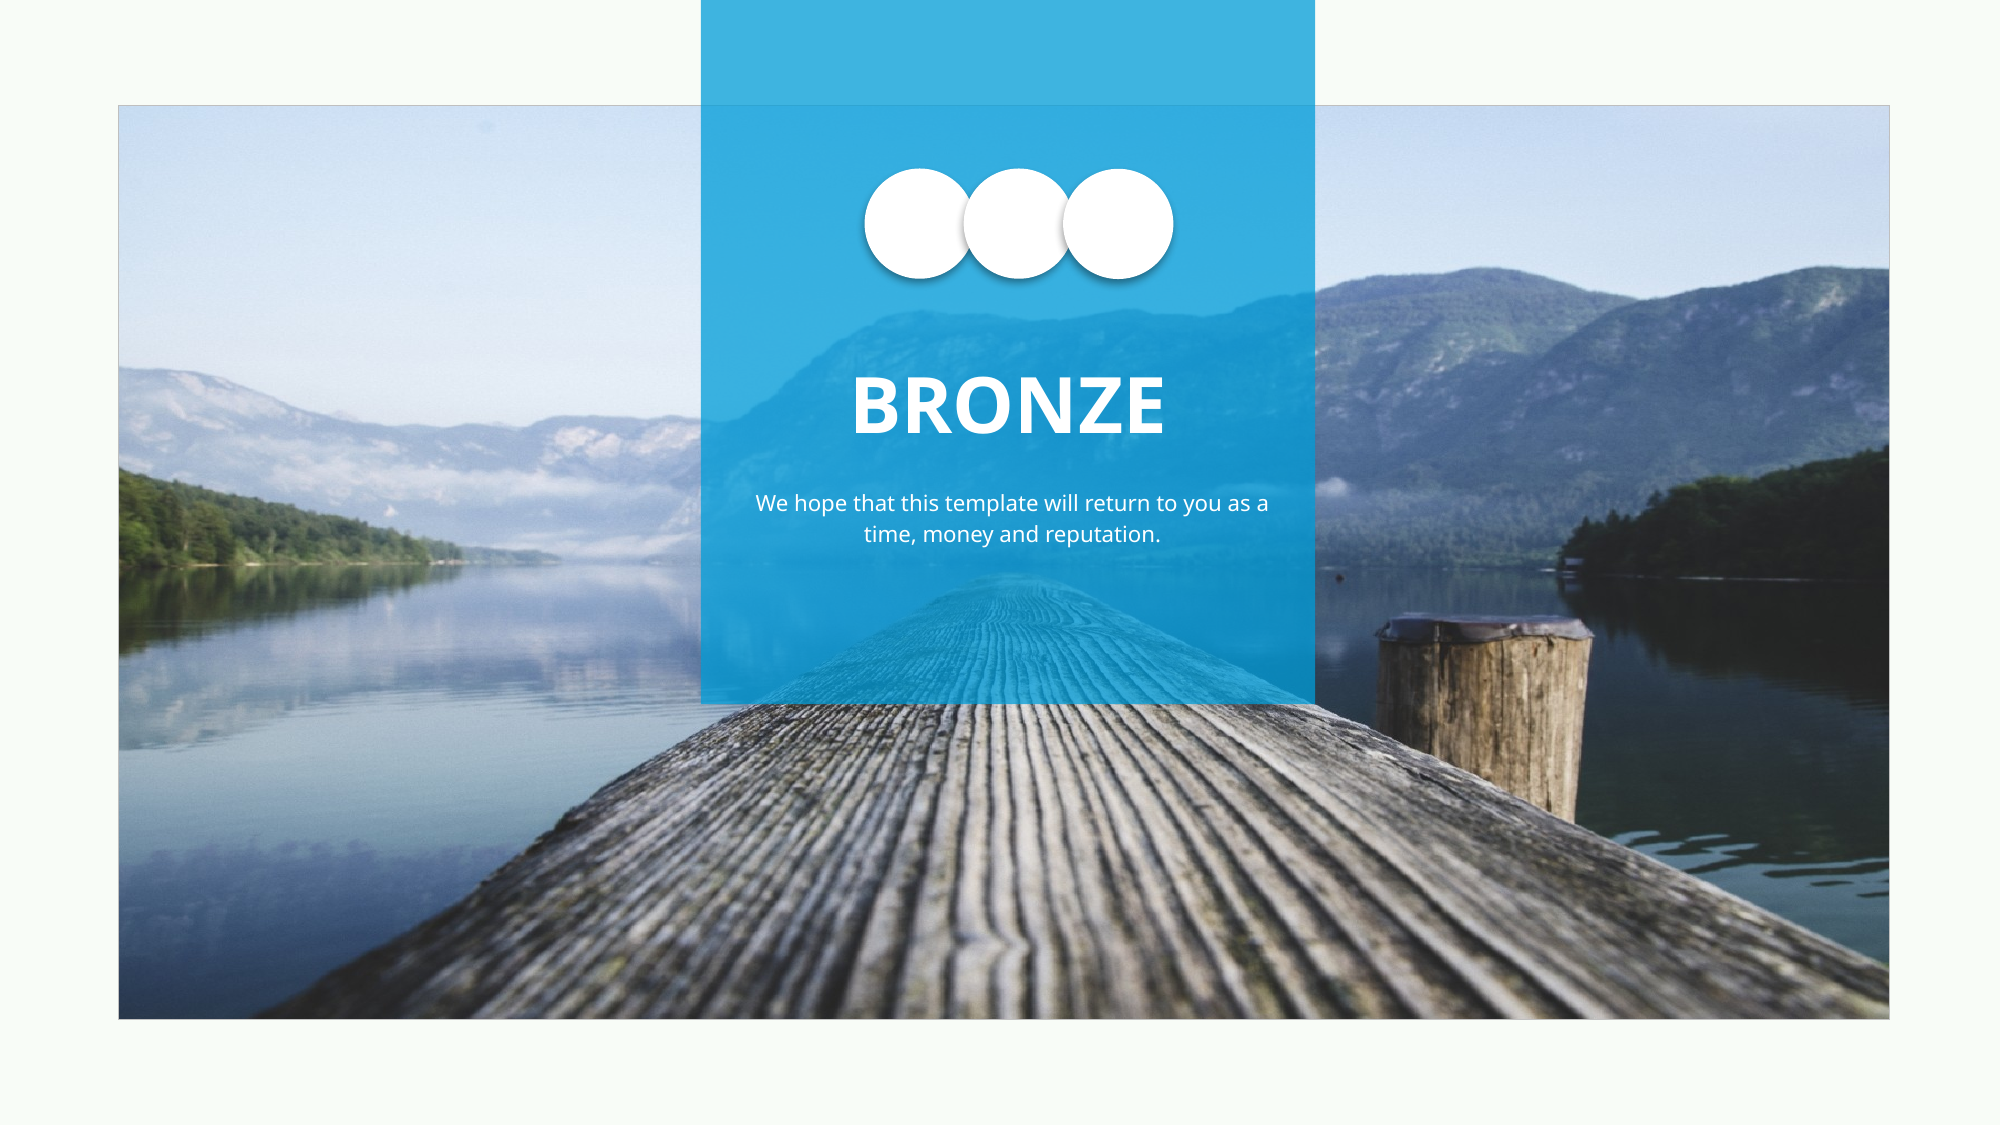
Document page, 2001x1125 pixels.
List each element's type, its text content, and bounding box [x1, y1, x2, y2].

text_box [962, 167, 1067, 280]
text_box [700, 457, 1316, 705]
text_box [700, 0, 1316, 348]
text_box BRONZE [653, 348, 1363, 457]
text_box [117, 105, 1891, 1020]
text_box [1062, 167, 1175, 281]
text_box [863, 167, 968, 280]
text_box We hope that this template will return to you as a time, money and reputation. [726, 476, 1300, 555]
